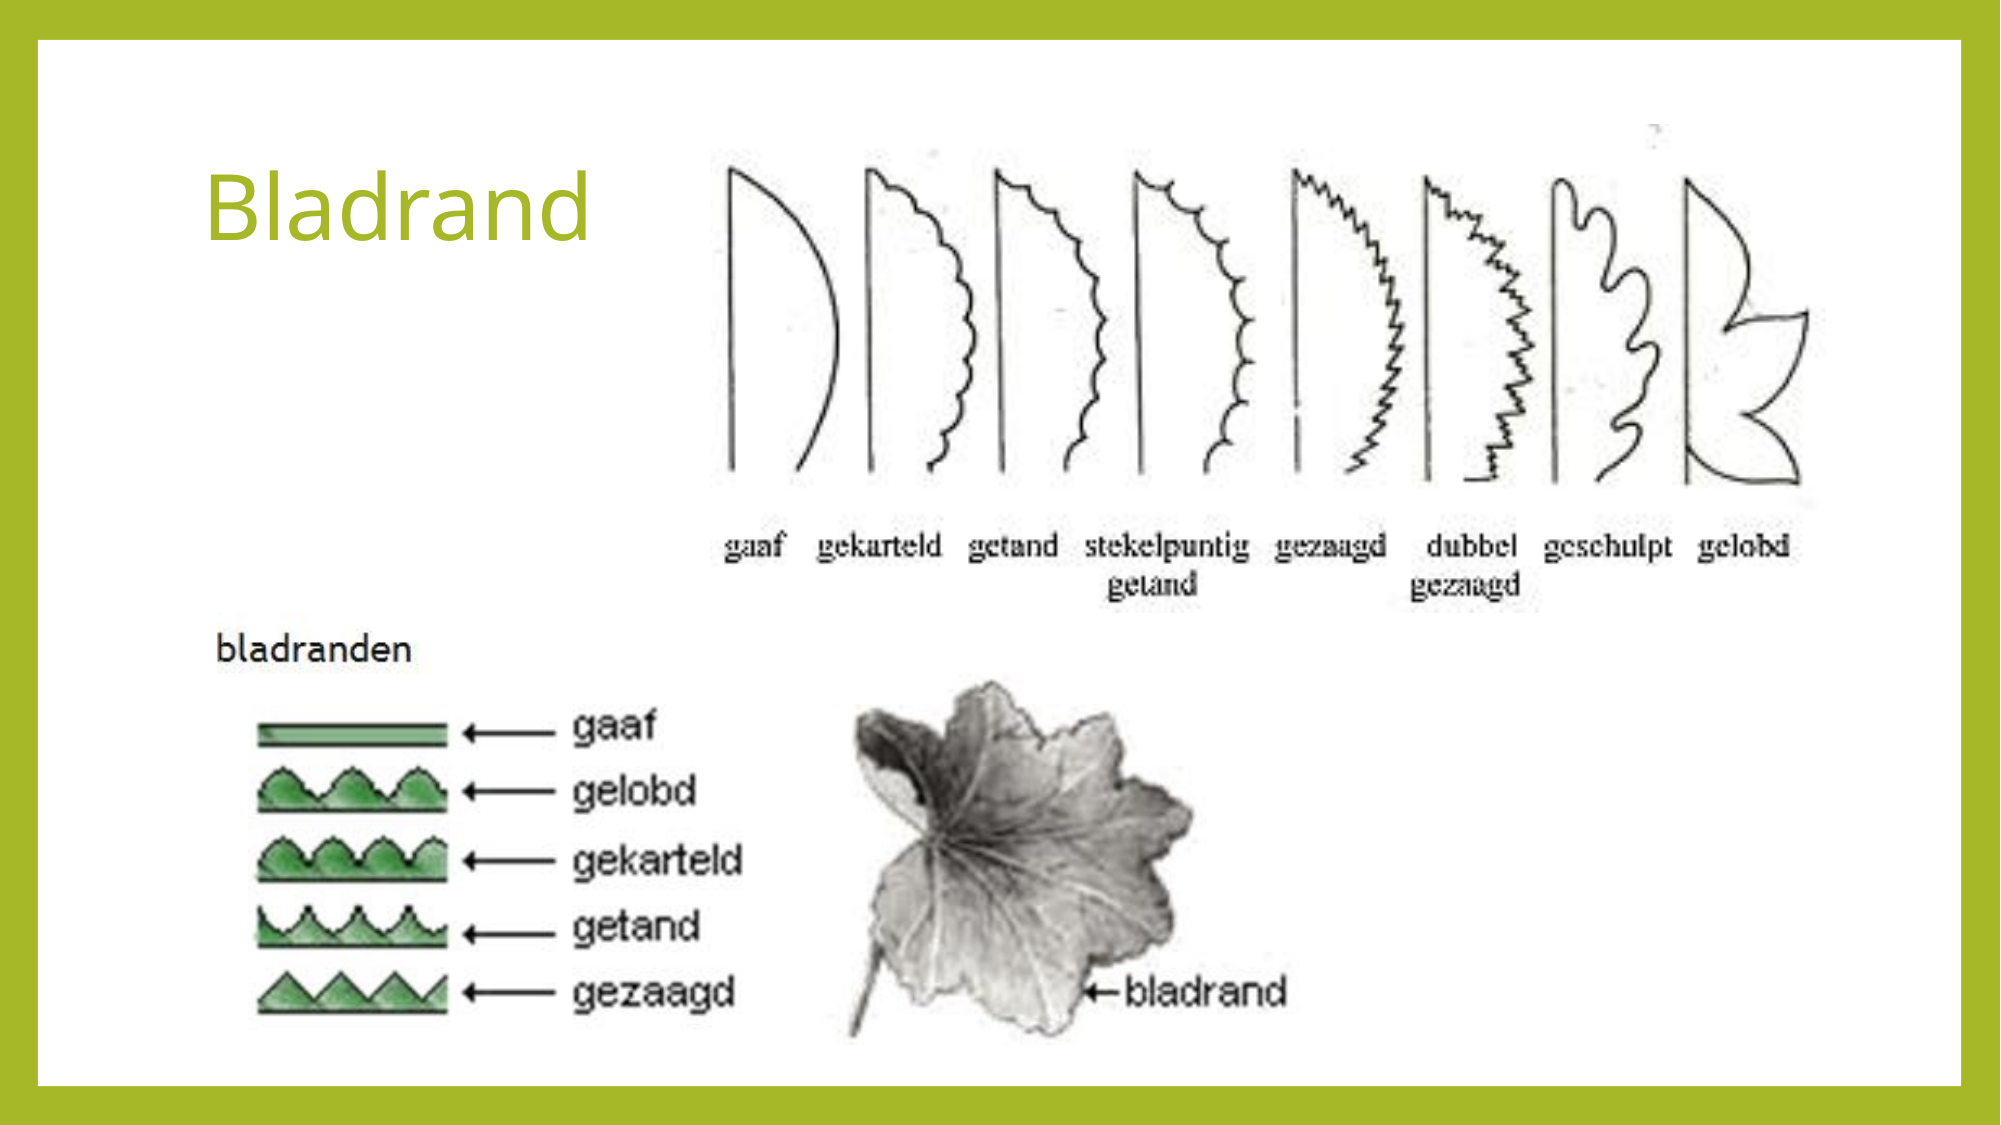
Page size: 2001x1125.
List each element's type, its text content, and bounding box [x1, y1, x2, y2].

picture [709, 124, 1826, 613]
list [187, 611, 1394, 1082]
title Bladrand [187, 99, 1808, 323]
